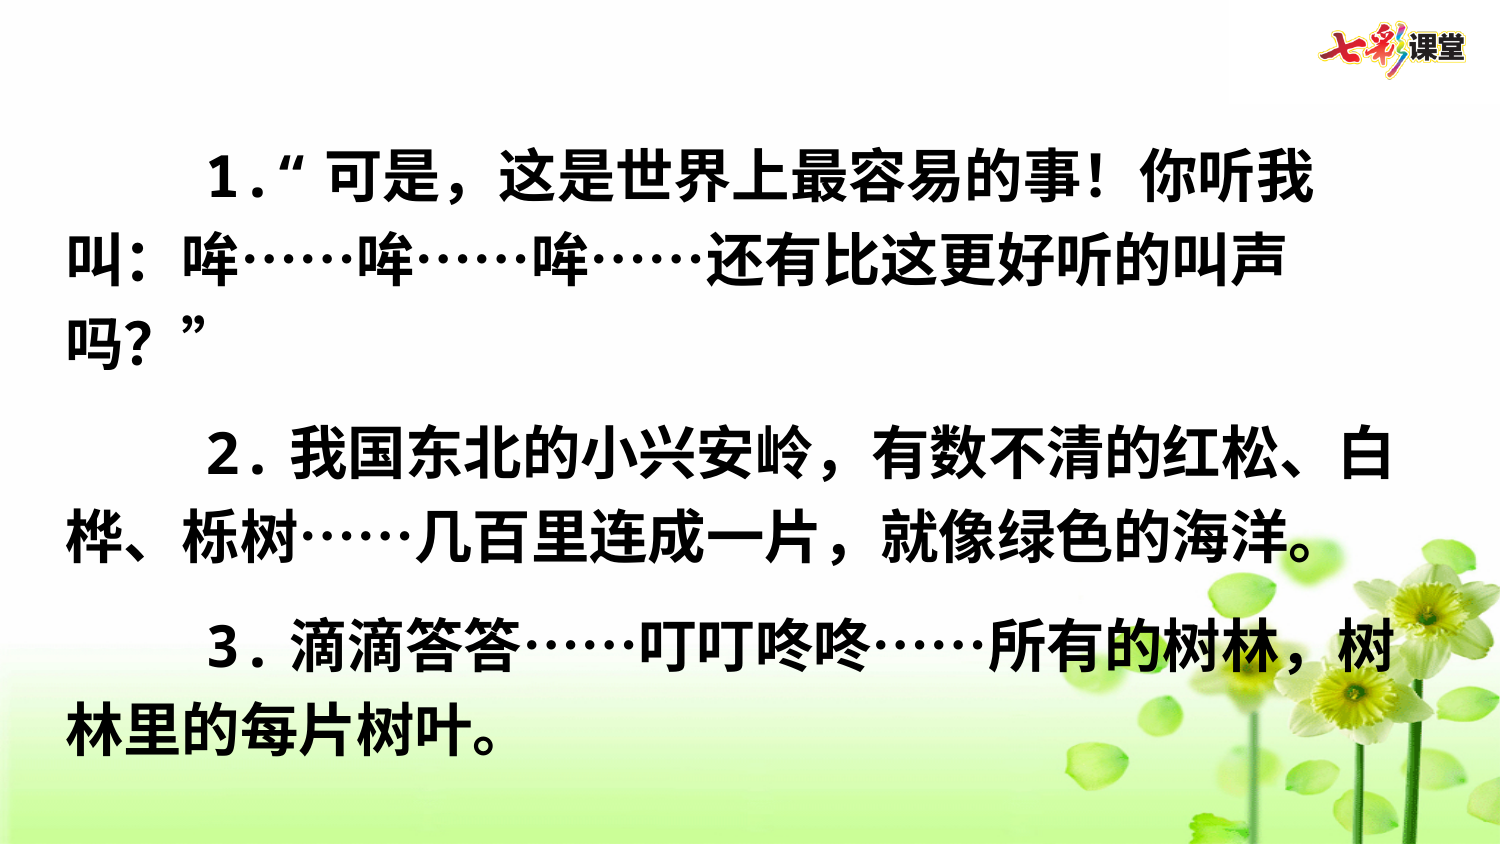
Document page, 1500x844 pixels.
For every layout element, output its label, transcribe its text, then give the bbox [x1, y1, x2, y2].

picture [0, 0, 1500, 844]
text_box 1.“可是，这是世界上最容易的事！你听我叫：哞……哞……哞……还有比这更好听的叫声吗？” 2.我国东北的小兴安岭，有数不清的红松、白桦、栎树……几百里连成一片，就像绿色的海洋。 3.滴滴答答……叮叮咚咚……所有的树林，树林里的每片树叶。 [53, 119, 1434, 769]
